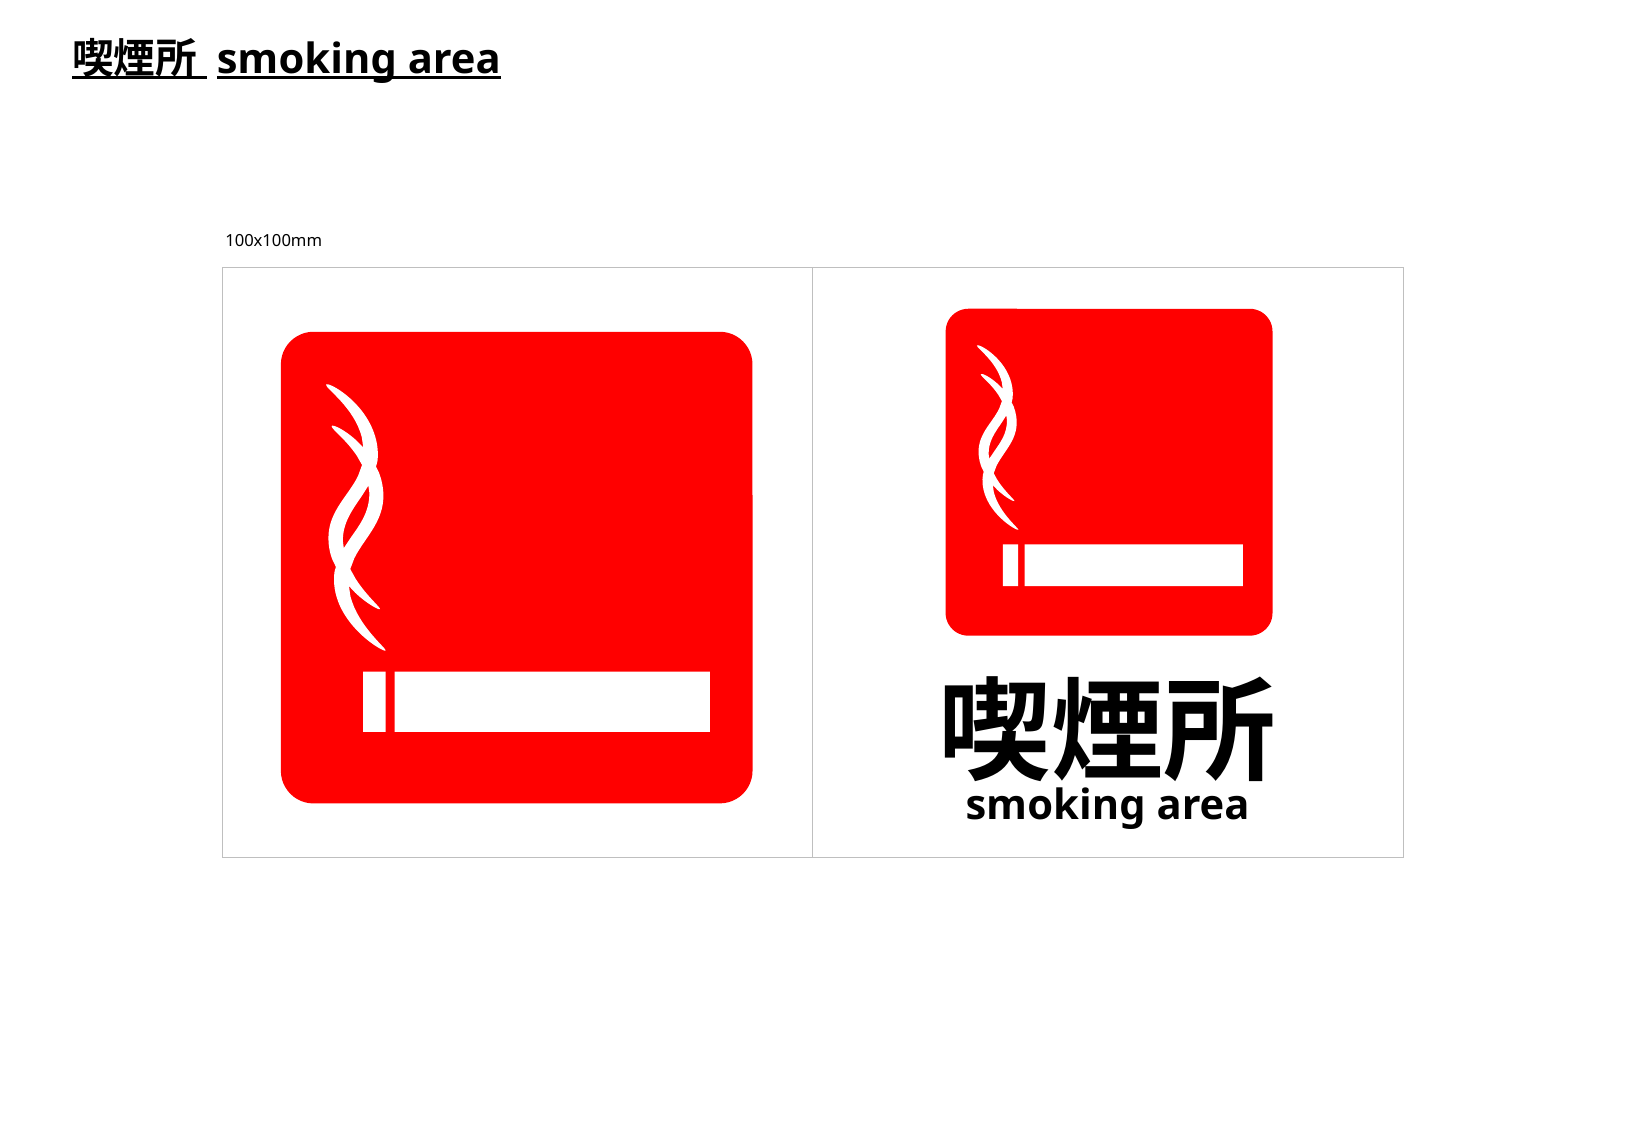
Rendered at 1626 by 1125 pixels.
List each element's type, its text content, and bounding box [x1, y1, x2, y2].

text_box [221, 266, 811, 859]
text_box [811, 266, 1404, 859]
text_box 100x100mm [225, 229, 323, 250]
text_box smoking area [950, 770, 1265, 836]
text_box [945, 308, 1273, 636]
text_box 喫煙所 [924, 651, 1292, 802]
text_box 喫煙所 smoking area [57, 24, 517, 89]
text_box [280, 331, 753, 804]
